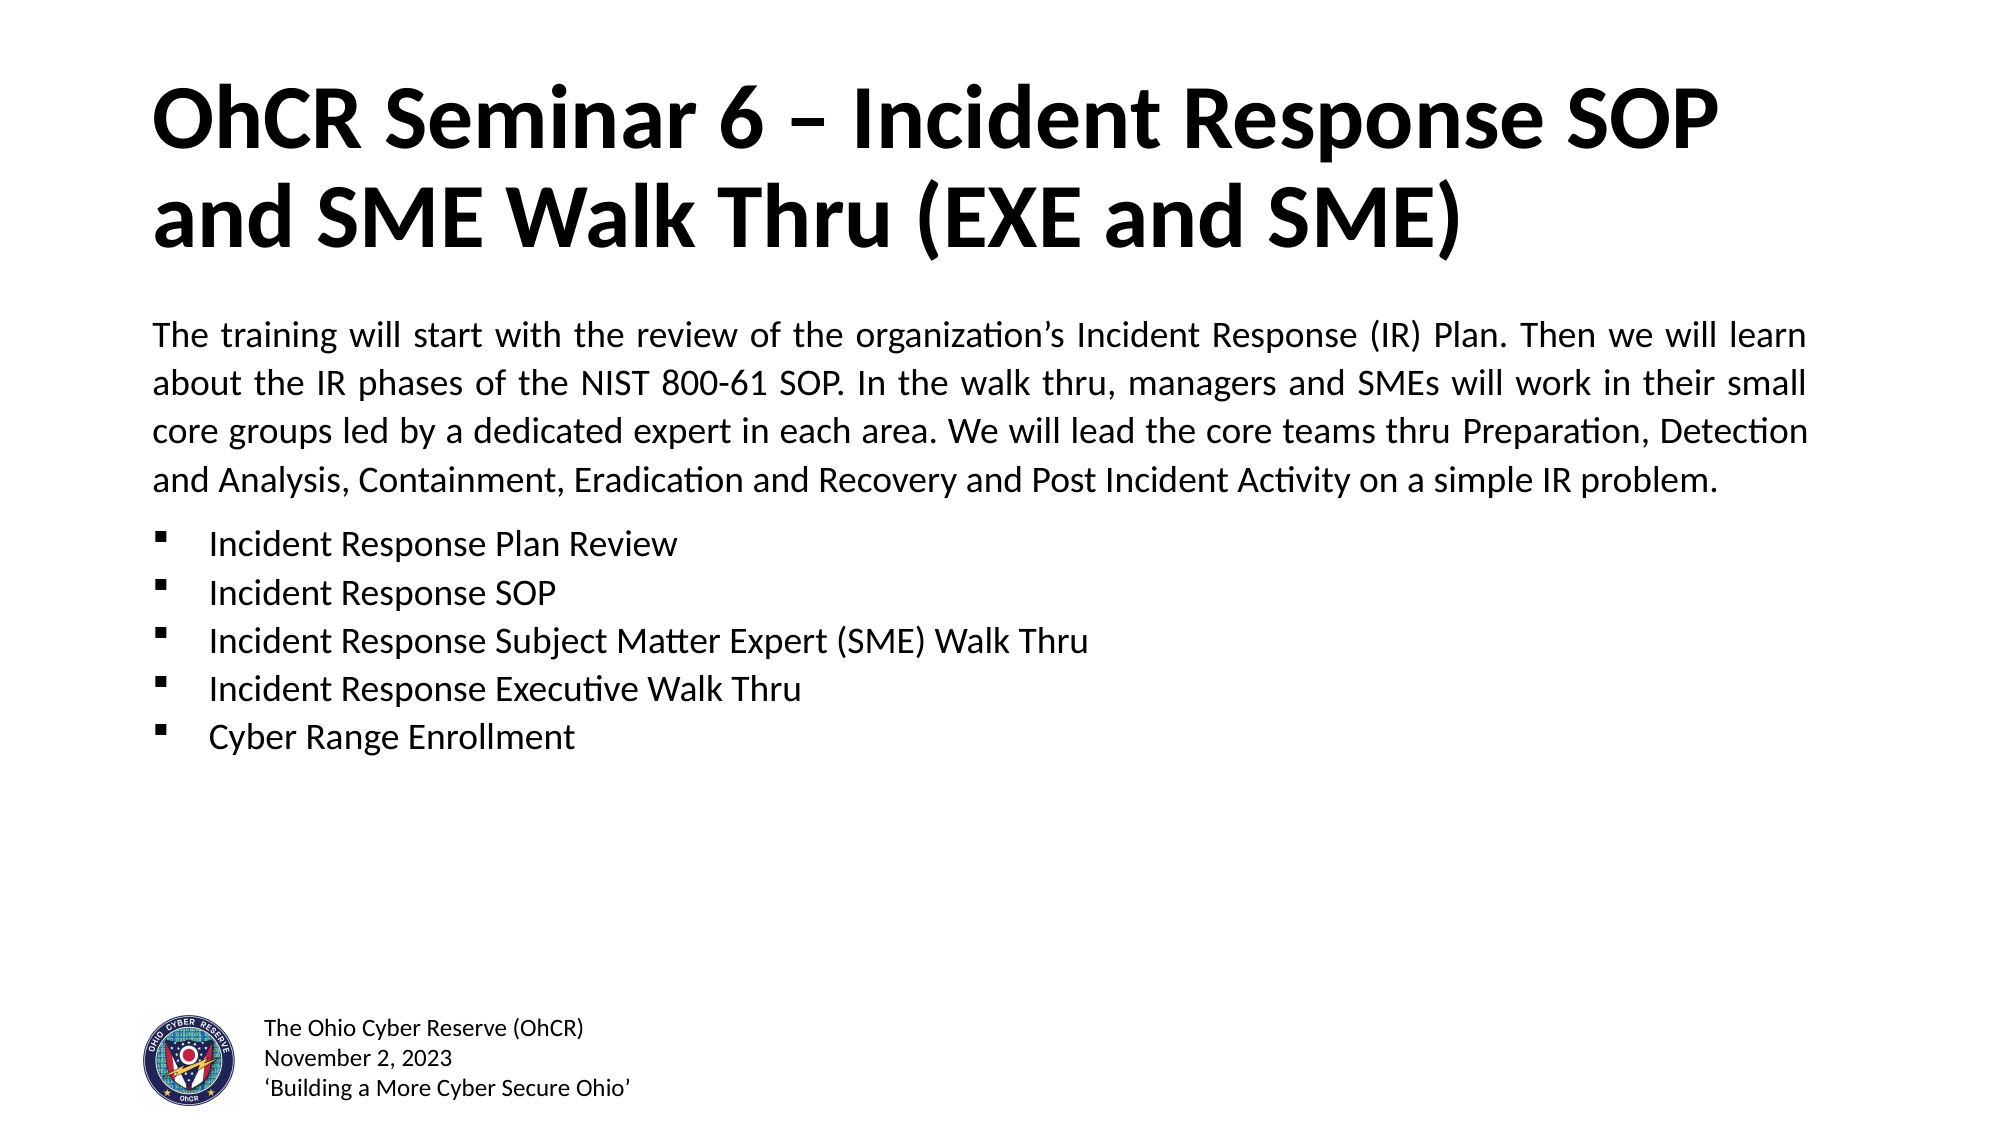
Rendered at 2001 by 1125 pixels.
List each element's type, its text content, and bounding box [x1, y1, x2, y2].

title OhCR Seminar 6 – Incident Response SOP and SME Walk Thru (EXE and SME) [137, 59, 1863, 278]
picture [140, 1013, 238, 1108]
text_box The Ohio Cyber Reserve (OhCR) November 2, 2023 ‘Building a More Cyber Secure Ohio’ [249, 1004, 647, 1109]
list The training will start with the review of the organization’s Incident Response (IR) Plan. Then we will learn about the IR phases of the NIST 800-61 SOP. In the walk thru, managers and SMEs will work in their small core groups led by a dedicated expert in each area. We will lead the core teams thru Preparation, Detection and Analysis, Containment, Eradication and Recovery and Post Incident Activity on a simple IR problem. Incident Response Plan Review Incident Response SOP Incident Response Subject Matter Expert (SME) Walk Thru Incident Response Executive Walk Thru Cyber Range Enrollment [137, 299, 1824, 975]
